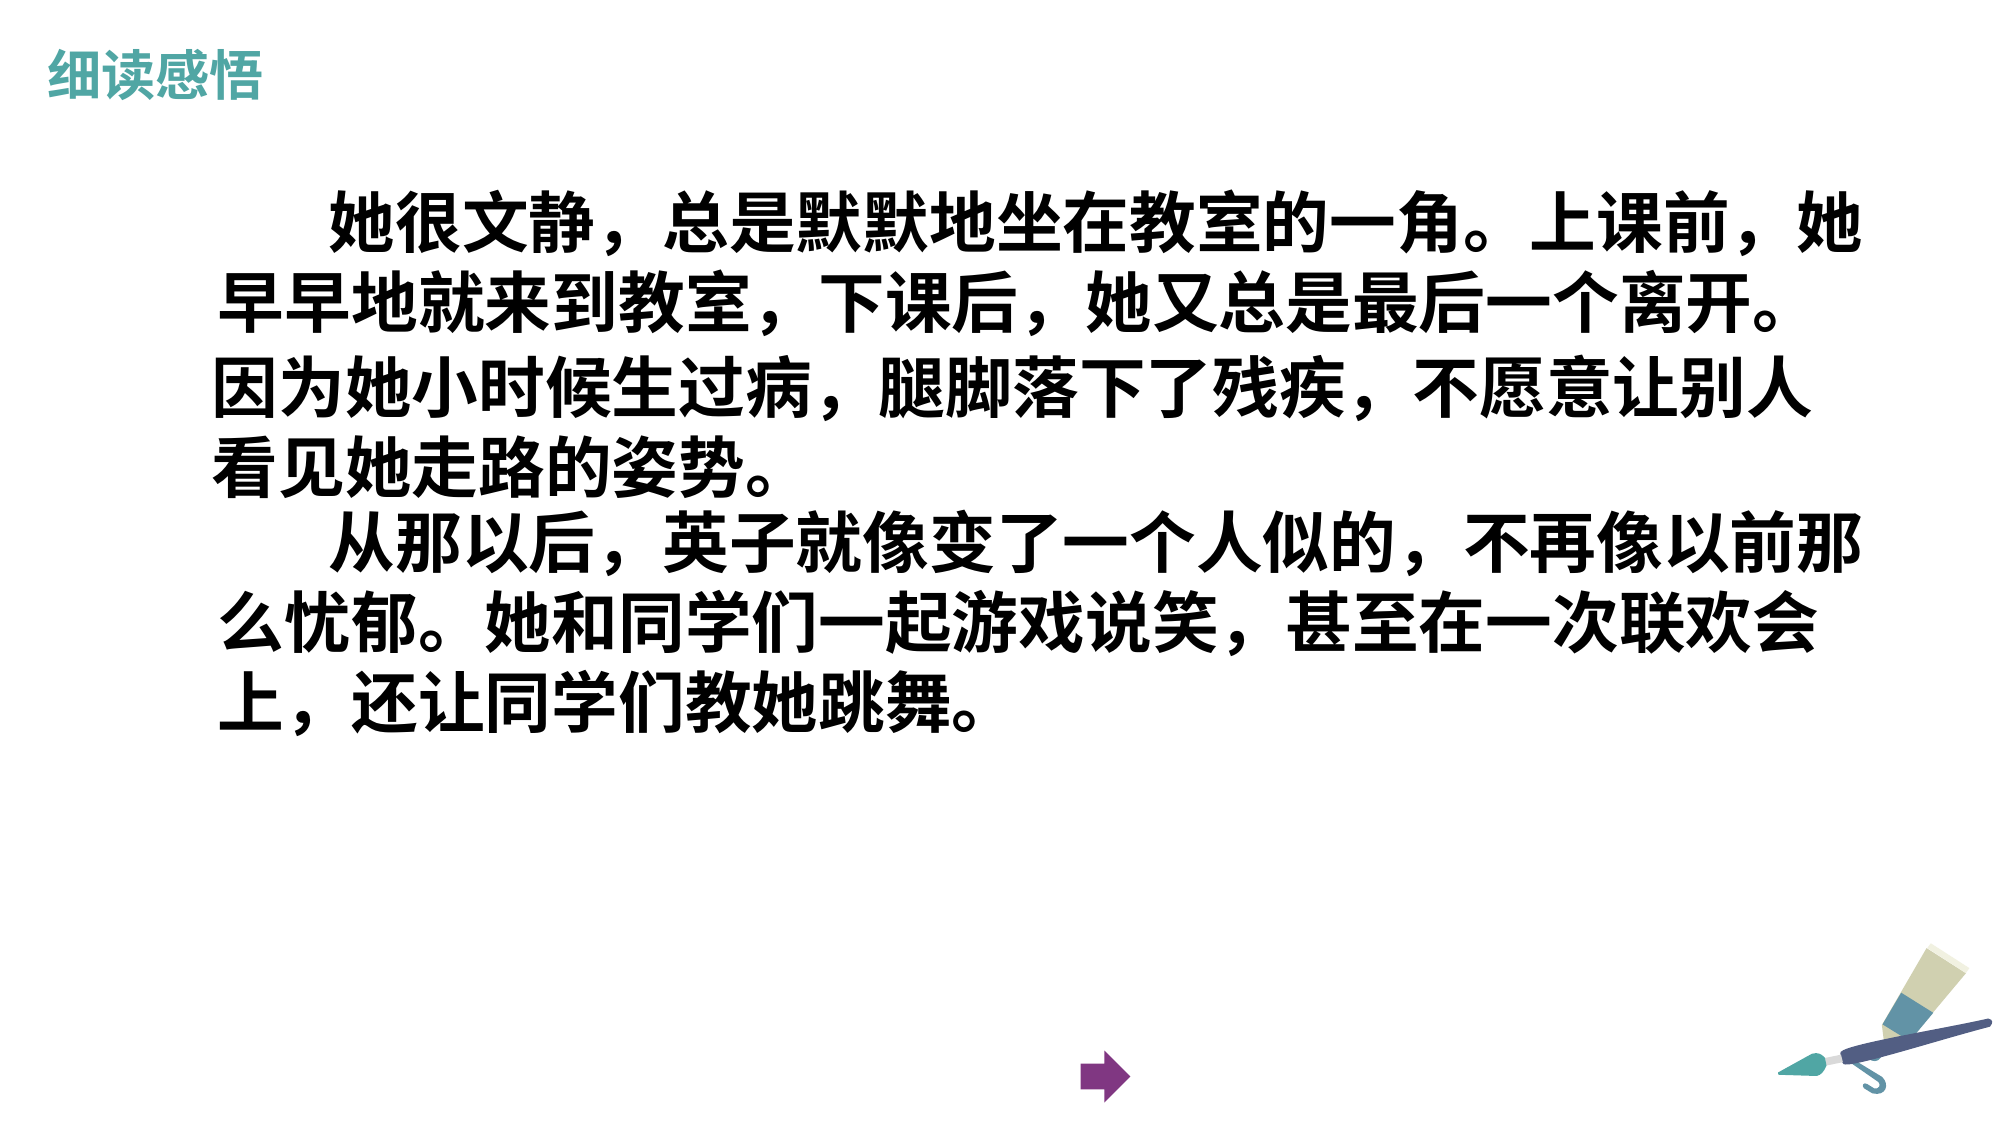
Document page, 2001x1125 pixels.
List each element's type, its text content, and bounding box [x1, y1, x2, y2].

text_box 细读感悟 [32, 33, 347, 114]
text_box [1080, 1050, 1131, 1103]
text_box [1811, 945, 1974, 1125]
text_box 她很文静，总是默默地坐在教室的一角。上课前，她早早地就来到教室，下课后，她又总是最后一个离开。 从那以后，英子就像变了一个人似的，不再像以前那么忧郁。她和同学们一起游戏说笑，甚至在一次联欢会上，还让同学们教她跳舞。 [203, 173, 1928, 828]
text_box 因为她小时候生过病，腿脚落下了残疾，不愿意让别人看见她走路的姿势。 [196, 338, 1867, 514]
